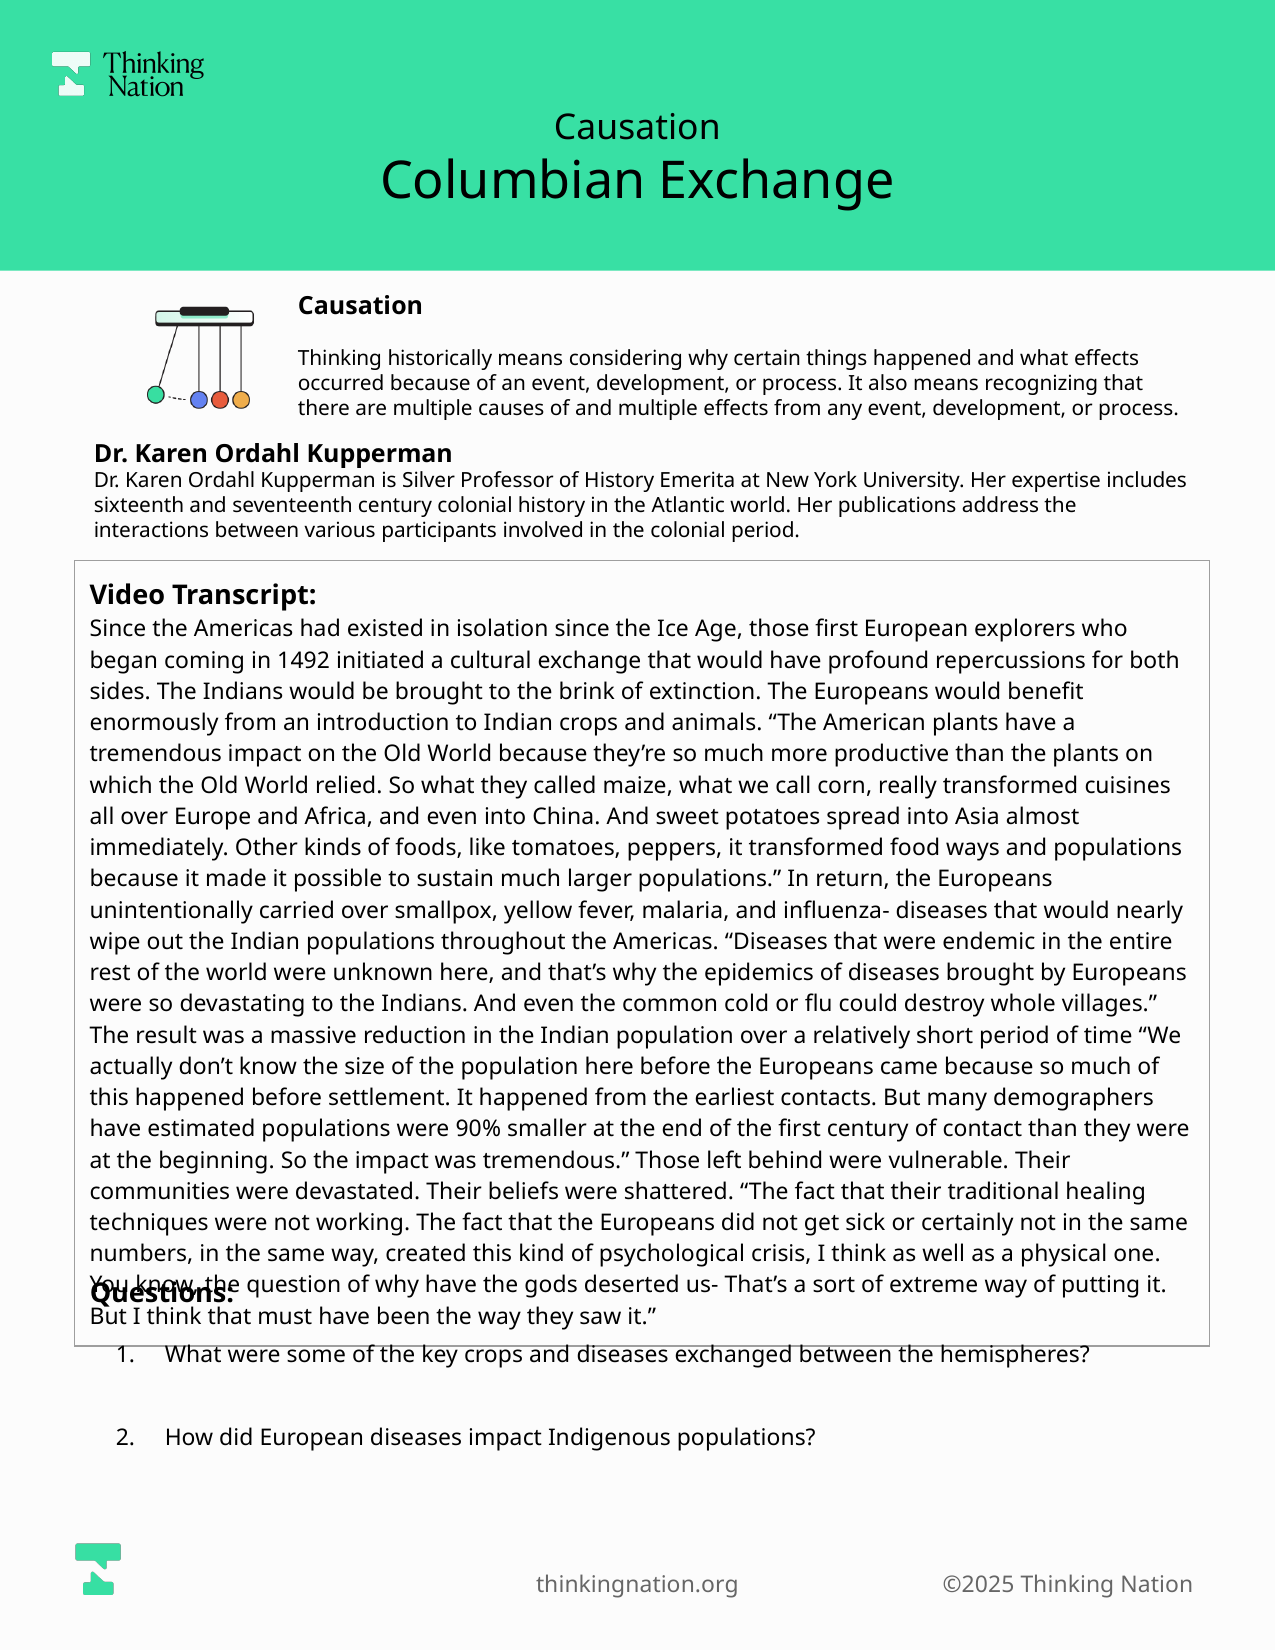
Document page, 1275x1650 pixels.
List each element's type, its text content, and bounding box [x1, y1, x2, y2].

text_box thinkingnation.org [486, 1553, 789, 1605]
text_box Causation Thinking historically means considering why certain things happened and what effects occurred because of an event, development, or process. It also means recognizing that there are multiple causes of and multiple effects from any event, development, or process. [278, 270, 1210, 418]
text_box Causation Columbian Exchange [0, 0, 1275, 271]
picture [124, 281, 276, 434]
table_header Video Transcript: Since the Americas had existed in isolation since the Ice Age, those first European explorers who began coming in 1492 initiated a cultural exchange that would have profound repercussions for both sides. The Indians would be brought to the brink of extinction. The Europeans would benefit enormously from an introduction to Indian crops and animals. “The American plants have a tremendous impact on the Old World because they’re so much more productive than the plants on which the Old World relied. So what they called maize, what we call corn, really transformed cuisines all over Europe and Africa, and even into China. And sweet potatoes spread into Asia almost immediately. Other kinds of foods, like tomatoes, peppers, it transformed food ways and populations because it made it possible to sustain much larger populations.” In return, the Europeans unintentionally carried over smallpox, yellow fever, malaria, and influenza- diseases that would nearly wipe out the Indian populations throughout the Americas. “Diseases that were endemic in the entire rest of the world were unknown here, and that’s why the epidemics of diseases brought by Europeans were so devastating to the Indians. And even the common cold or flu could destroy whole villages.” The result was a massive reduction in the Indian population over a relatively short period of time “We actually don’t know the size of the population here before the Europeans came because so much of this happened before settlement. It happened from the earliest contacts. But many demographers have estimated populations were 90% smaller at the end of the first century of contact than they were at the beginning. So the impact was tremendous.” Those left behind were vulnerable. Their communities were devastated. Their beliefs were shattered. “The fact that their traditional healing techniques were not working. The fact that the Europeans did not get sick or certainly not in the same numbers, in the same way, created this kind of psychological crisis, I think as well as a physical one. You know, the question of why have the gods deserted us- That’s a sort of extreme way of putting it. But I think that must have been the way they saw it.” [75, 561, 1209, 1345]
picture [35, 37, 210, 110]
picture [62, 1533, 134, 1605]
text_box Questions: What were some of the key crops and diseases exchanged between the hemispheres? How did European diseases impact Indigenous populations? [74, 1260, 1201, 1548]
text_box ©2025 Thinking Nation [907, 1553, 1210, 1605]
text_box Dr. Karen Ordahl Kupperman Dr. Karen Ordahl Kupperman is Silver Professor of History Emerita at New York University. Her expertise includes sixteenth and seventeenth century colonial history in the Atlantic world. Her publications address the interactions between various participants involved in the colonial period. [74, 418, 1210, 553]
